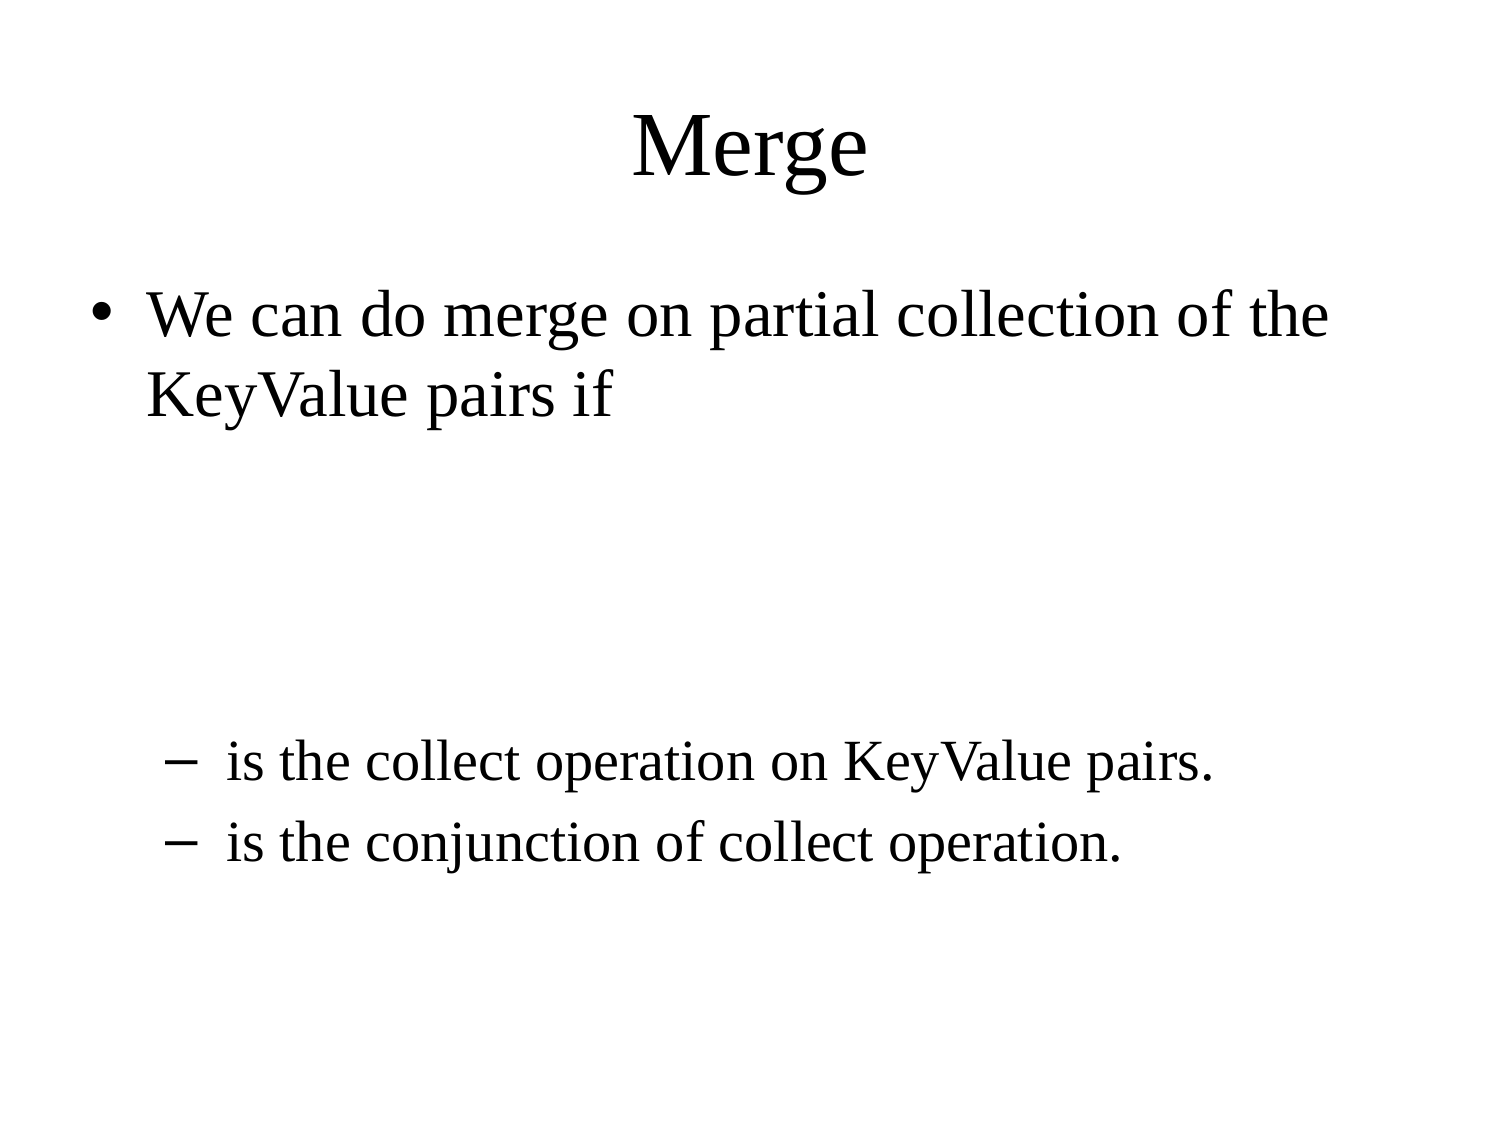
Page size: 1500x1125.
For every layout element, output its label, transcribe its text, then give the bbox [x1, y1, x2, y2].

title Merge [75, 45, 1425, 233]
